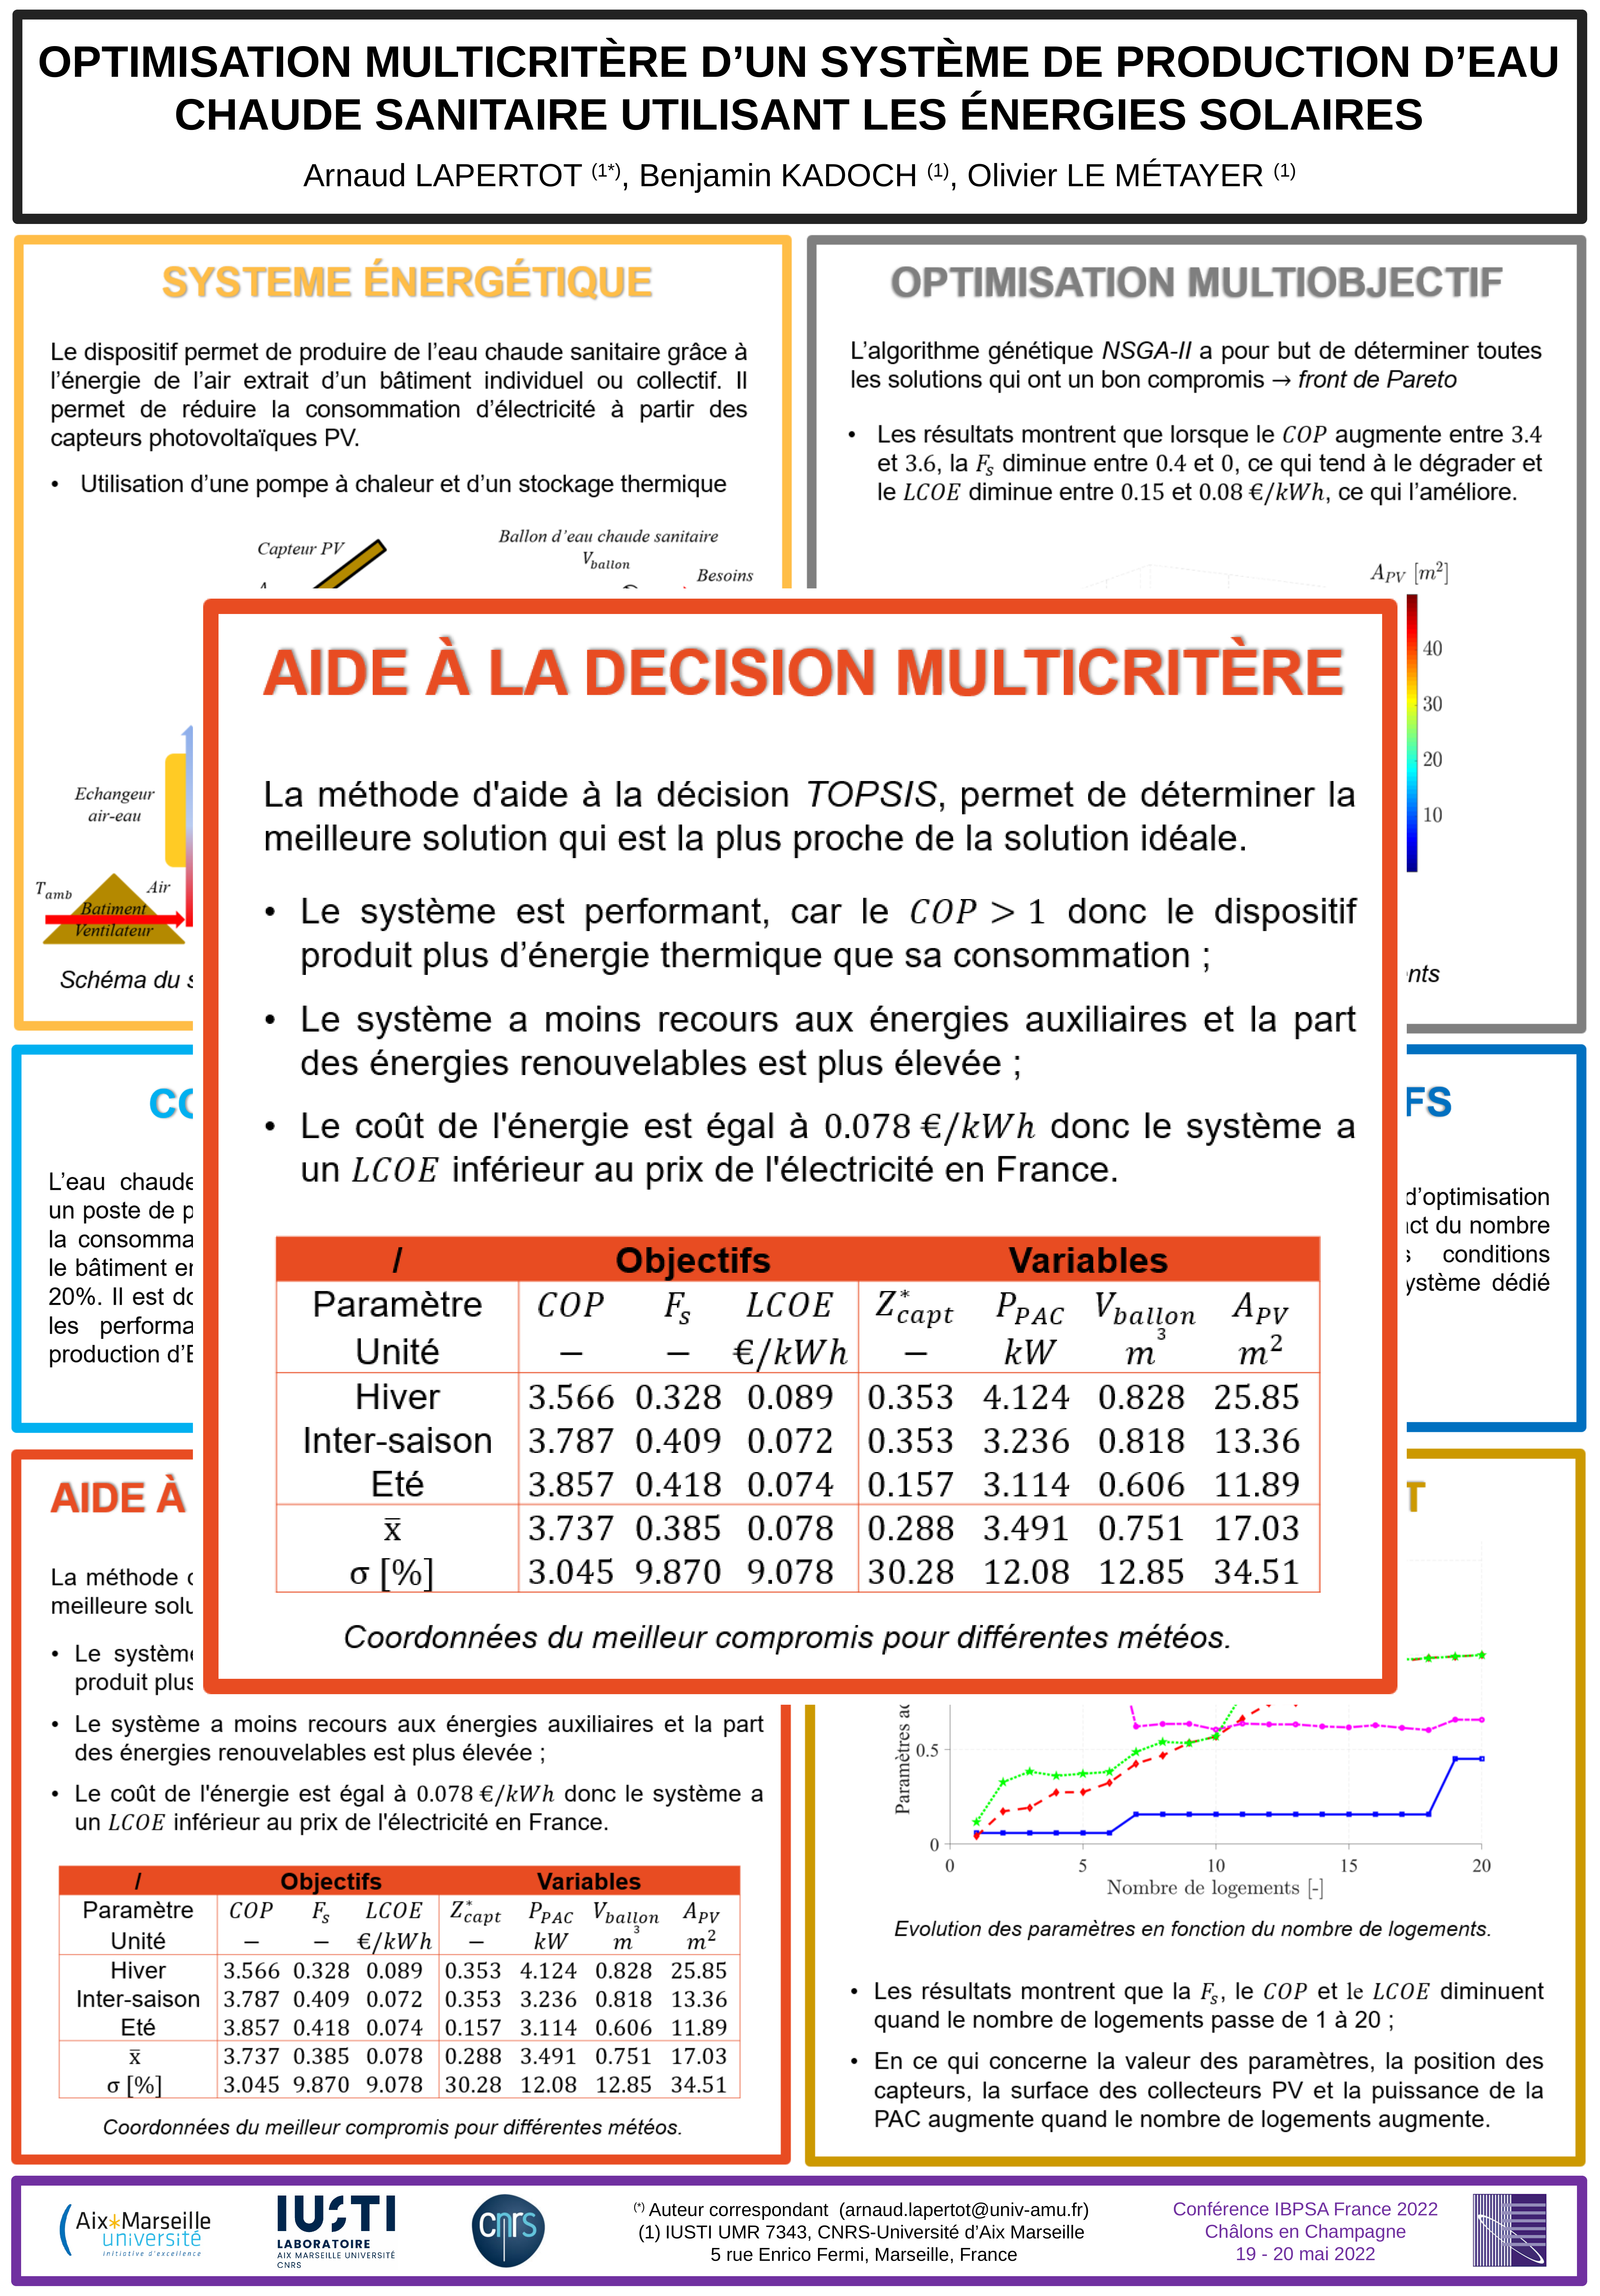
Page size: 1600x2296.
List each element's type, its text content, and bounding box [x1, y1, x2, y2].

picture [1473, 2194, 1548, 2267]
text_box (*) Auteur correspondant (arnaud.lapertot@univ-amu.fr) IUSTI UMR 7343, CNRS-Université d’Aix Marseille 5 rue Enrico Fermi, Marseille, France [607, 2195, 1117, 2267]
picture [55, 2191, 215, 2271]
picture [469, 2191, 547, 2270]
text_box OPTIMISATION MULTICRITÈRE D’UN SYSTÈME DE PRODUCTION D’EAU CHAUDE SANITAIRE UTILISANT LES ÉNERGIES SOLAIRES Arnaud LAPERTOT (1*), Benjamin KADOCH (1), Olivier LE MÉTAYER (1) [17, 14, 1583, 219]
picture [5, 231, 1594, 2174]
text_box Conférence IBPSA France 2022 Châlons en Champagne 19 - 20 mai 2022 [1143, 2195, 1469, 2267]
text_box [16, 2180, 1583, 2282]
picture [274, 2193, 398, 2270]
